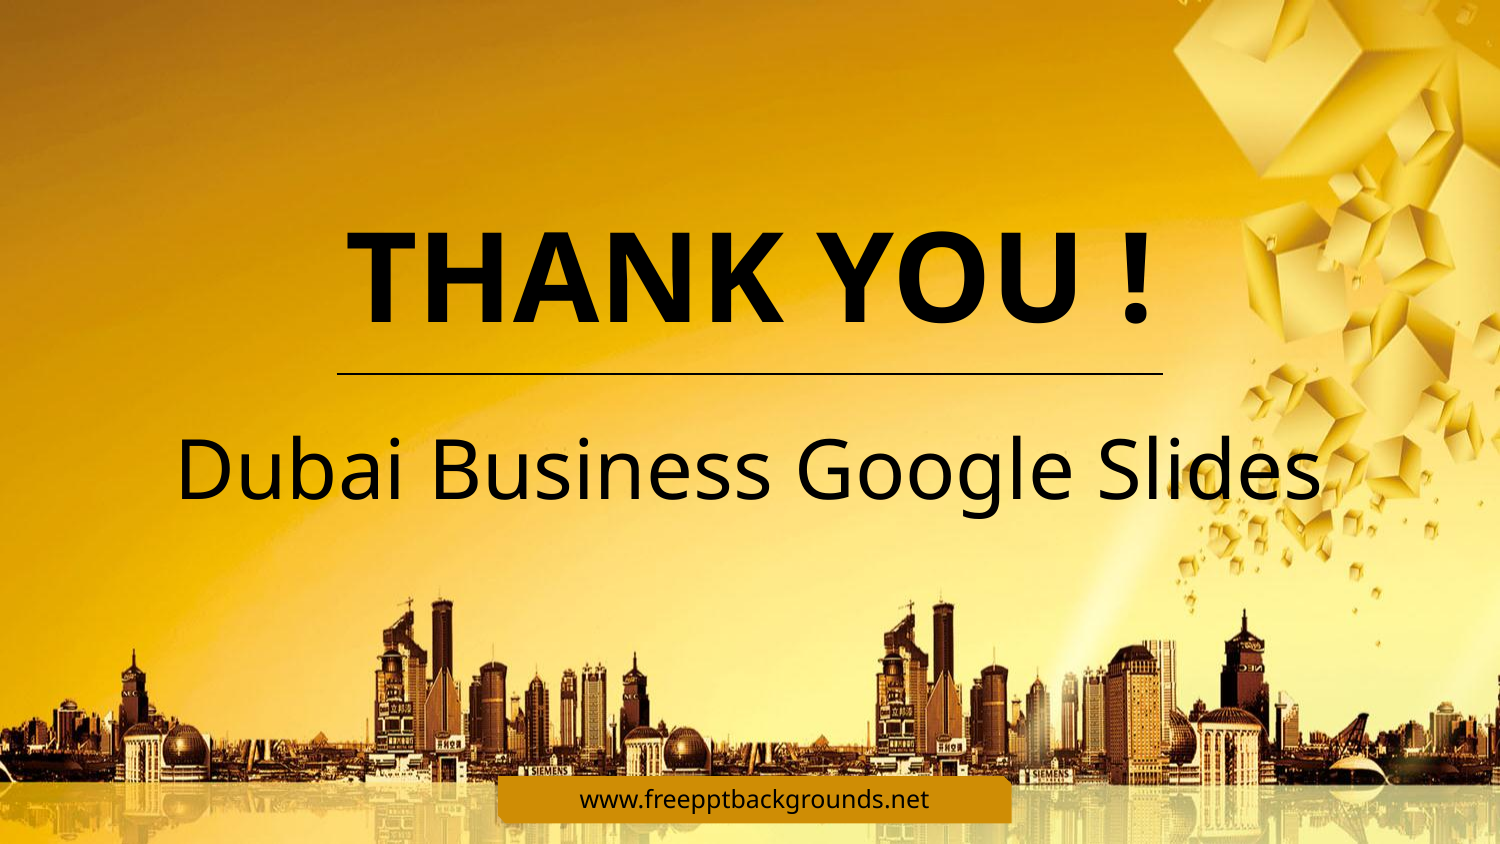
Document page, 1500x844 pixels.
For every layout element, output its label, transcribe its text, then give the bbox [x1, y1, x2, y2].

text_box THANK YOU ! [330, 190, 1170, 355]
picture [0, 0, 1500, 408]
picture [0, 524, 1500, 844]
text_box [497, 775, 1012, 824]
text_box Dubai Business Google Slides [0, 408, 1500, 524]
